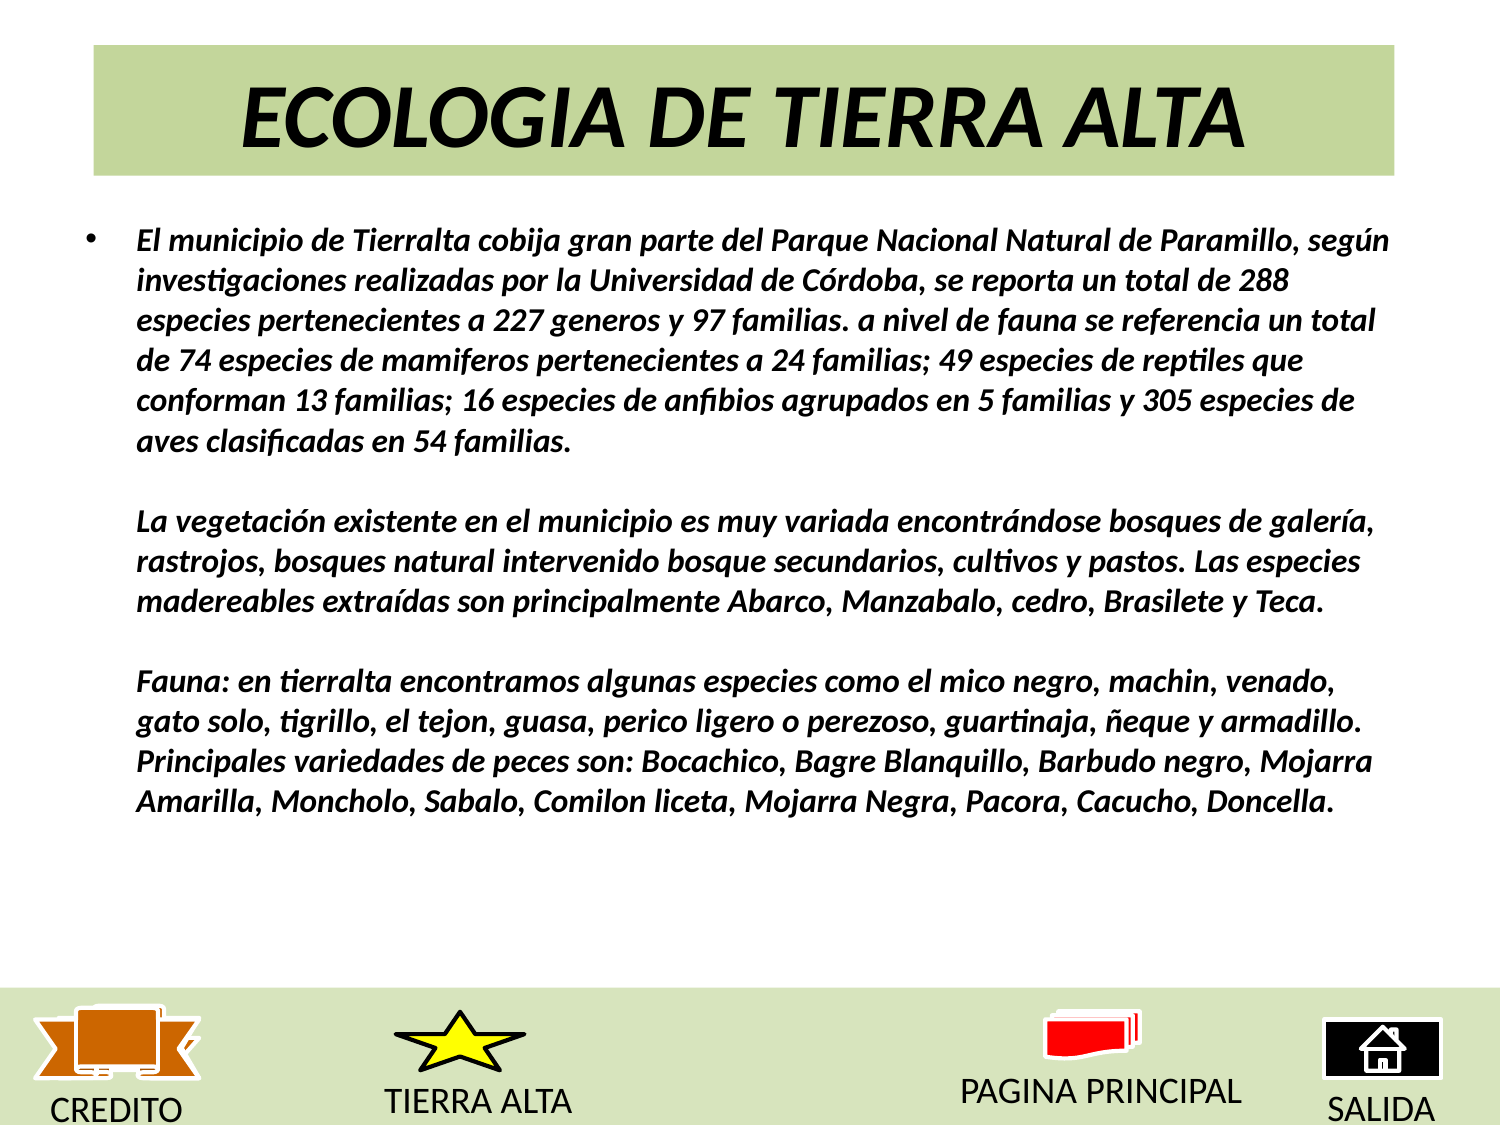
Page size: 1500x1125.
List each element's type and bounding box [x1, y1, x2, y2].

list [70, 210, 1421, 950]
title [93, 45, 1395, 176]
text_box [0, 986, 1500, 1125]
